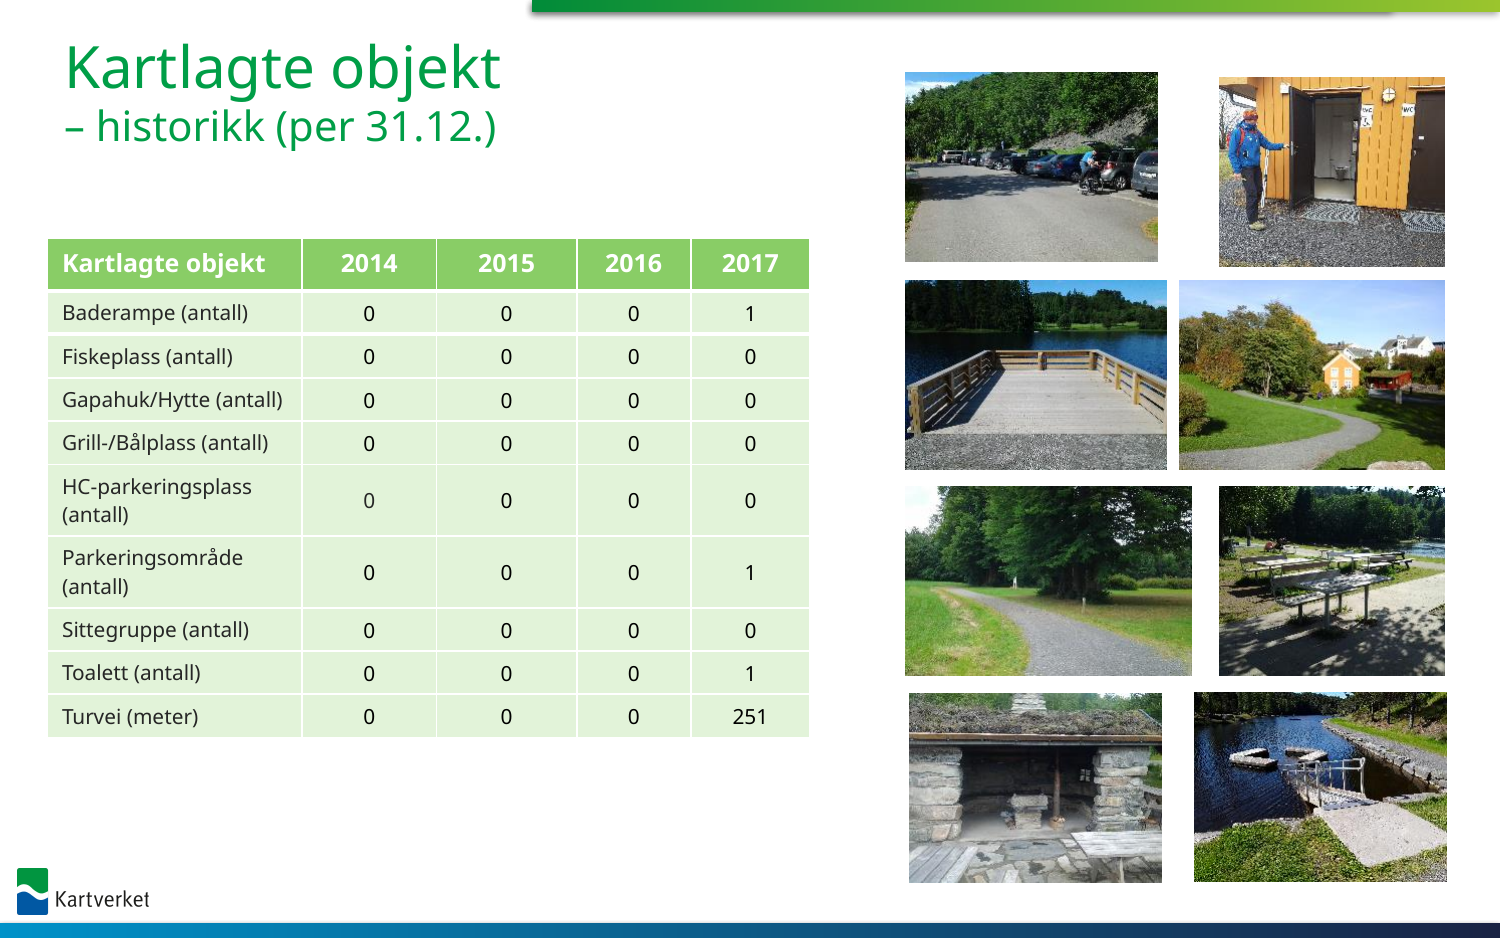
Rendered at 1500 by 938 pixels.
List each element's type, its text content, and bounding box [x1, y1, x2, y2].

table_cell Grill-/Bålplass (antall) [48, 422, 301, 464]
picture [1194, 692, 1448, 882]
table_cell Sittegruppe (antall) [48, 609, 301, 650]
table_cell 0 [437, 336, 576, 377]
table_cell 0 [303, 336, 436, 377]
table_cell 0 [692, 422, 809, 464]
table_cell 0 [303, 695, 436, 737]
text_box Kartlagte objekt – historikk (per 31.12.) [49, 14, 1431, 158]
table_cell Toalett (antall) [48, 652, 301, 693]
picture [905, 72, 1158, 262]
table_cell 1 [692, 293, 809, 332]
table_cell 0 [437, 293, 576, 332]
table_cell 0 [303, 652, 436, 693]
table_cell 0 [692, 609, 809, 650]
table_cell 0 [303, 537, 436, 607]
table_cell 1 [692, 537, 809, 607]
table_cell Parkeringsområde (antall) [48, 537, 301, 607]
picture [909, 693, 1163, 884]
table_header 2014 [303, 239, 436, 289]
picture [1179, 280, 1445, 470]
table_cell Fiskeplass (antall) [48, 336, 301, 377]
table_cell 0 [578, 379, 690, 420]
table_cell 0 [578, 422, 690, 464]
table_cell 0 [437, 465, 576, 535]
table_cell 0 [437, 609, 576, 650]
table_cell 0 [692, 465, 809, 535]
table_header 2015 [437, 239, 576, 289]
table_header 2016 [578, 239, 690, 289]
table_cell Baderampe (antall) [48, 293, 301, 332]
table_cell 0 [578, 537, 690, 607]
table_header Kartlagte objekt [48, 239, 301, 289]
table_cell 0 [692, 379, 809, 420]
table_header 2017 [692, 239, 809, 289]
table_cell 0 [437, 695, 576, 737]
table_cell 0 [303, 422, 436, 464]
picture [905, 280, 1167, 470]
table_cell Turvei (meter) [48, 695, 301, 737]
table_cell 0 [437, 652, 576, 693]
table_cell 251 [692, 695, 809, 737]
table_cell 0 [303, 379, 436, 420]
picture [905, 486, 1193, 676]
table_cell HC-parkeringsplass (antall) [48, 465, 301, 535]
table_cell 0 [437, 422, 576, 464]
table_cell 0 [578, 465, 690, 535]
table_cell 0 [692, 336, 809, 377]
table_cell 0 [437, 379, 576, 420]
table_cell 0 [303, 293, 436, 332]
table_cell 0 [578, 695, 690, 737]
table_cell 0 [578, 609, 690, 650]
picture [1219, 486, 1445, 676]
picture [1219, 77, 1445, 267]
table_cell 0 [578, 293, 690, 332]
table_cell 0 [578, 652, 690, 693]
table_cell 0 [578, 336, 690, 377]
table_cell 0 [437, 537, 576, 607]
table_cell 0 [303, 609, 436, 650]
table_cell Gapahuk/Hytte (antall) [48, 379, 301, 420]
table_cell 0 [303, 465, 436, 535]
table_cell 1 [692, 652, 809, 693]
